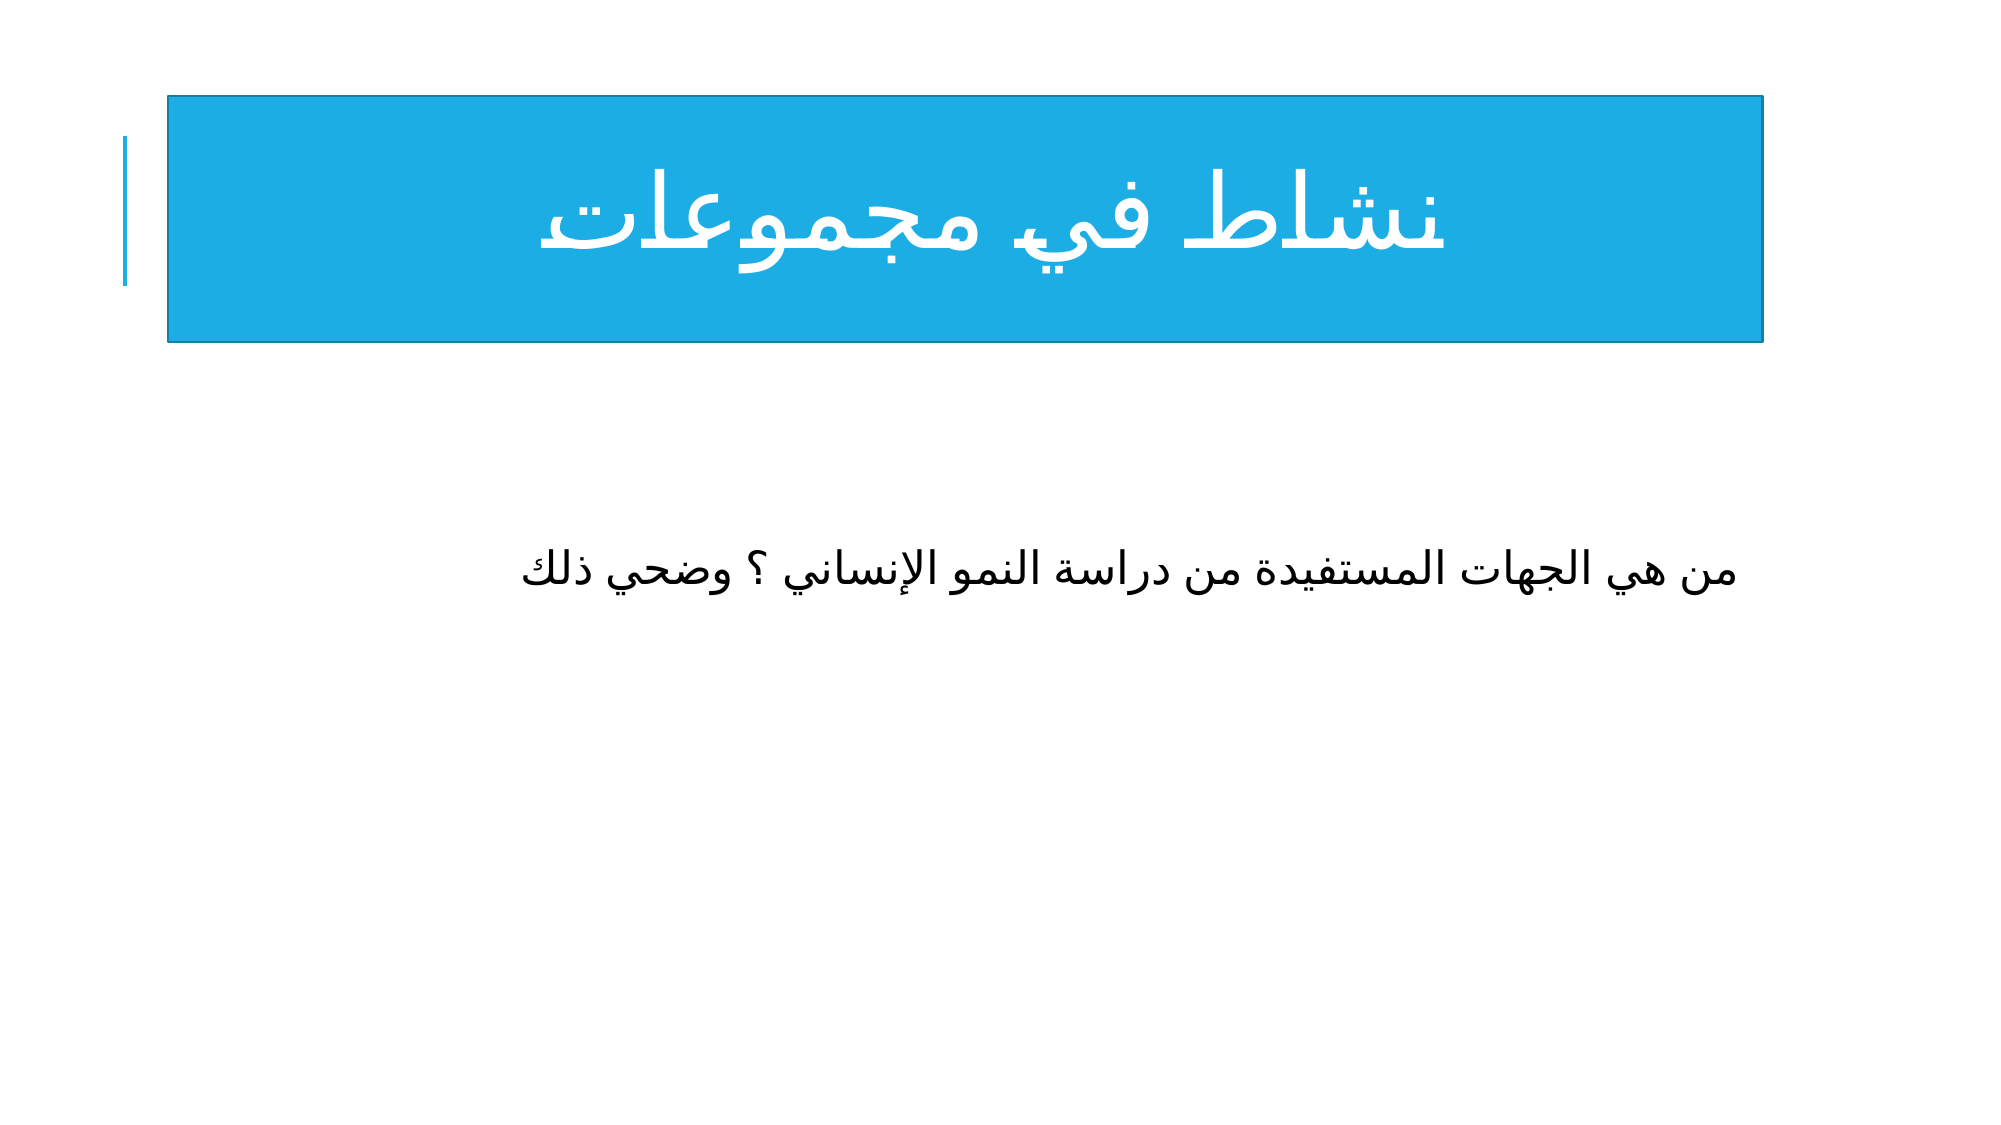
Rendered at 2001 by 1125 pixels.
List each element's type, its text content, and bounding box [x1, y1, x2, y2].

list من هي الجهات المستفيدة من دراسة النمو الإنساني ؟ وضحي ذلك [168, 375, 1763, 1035]
title نشاط في مجموعات [167, 95, 1764, 343]
